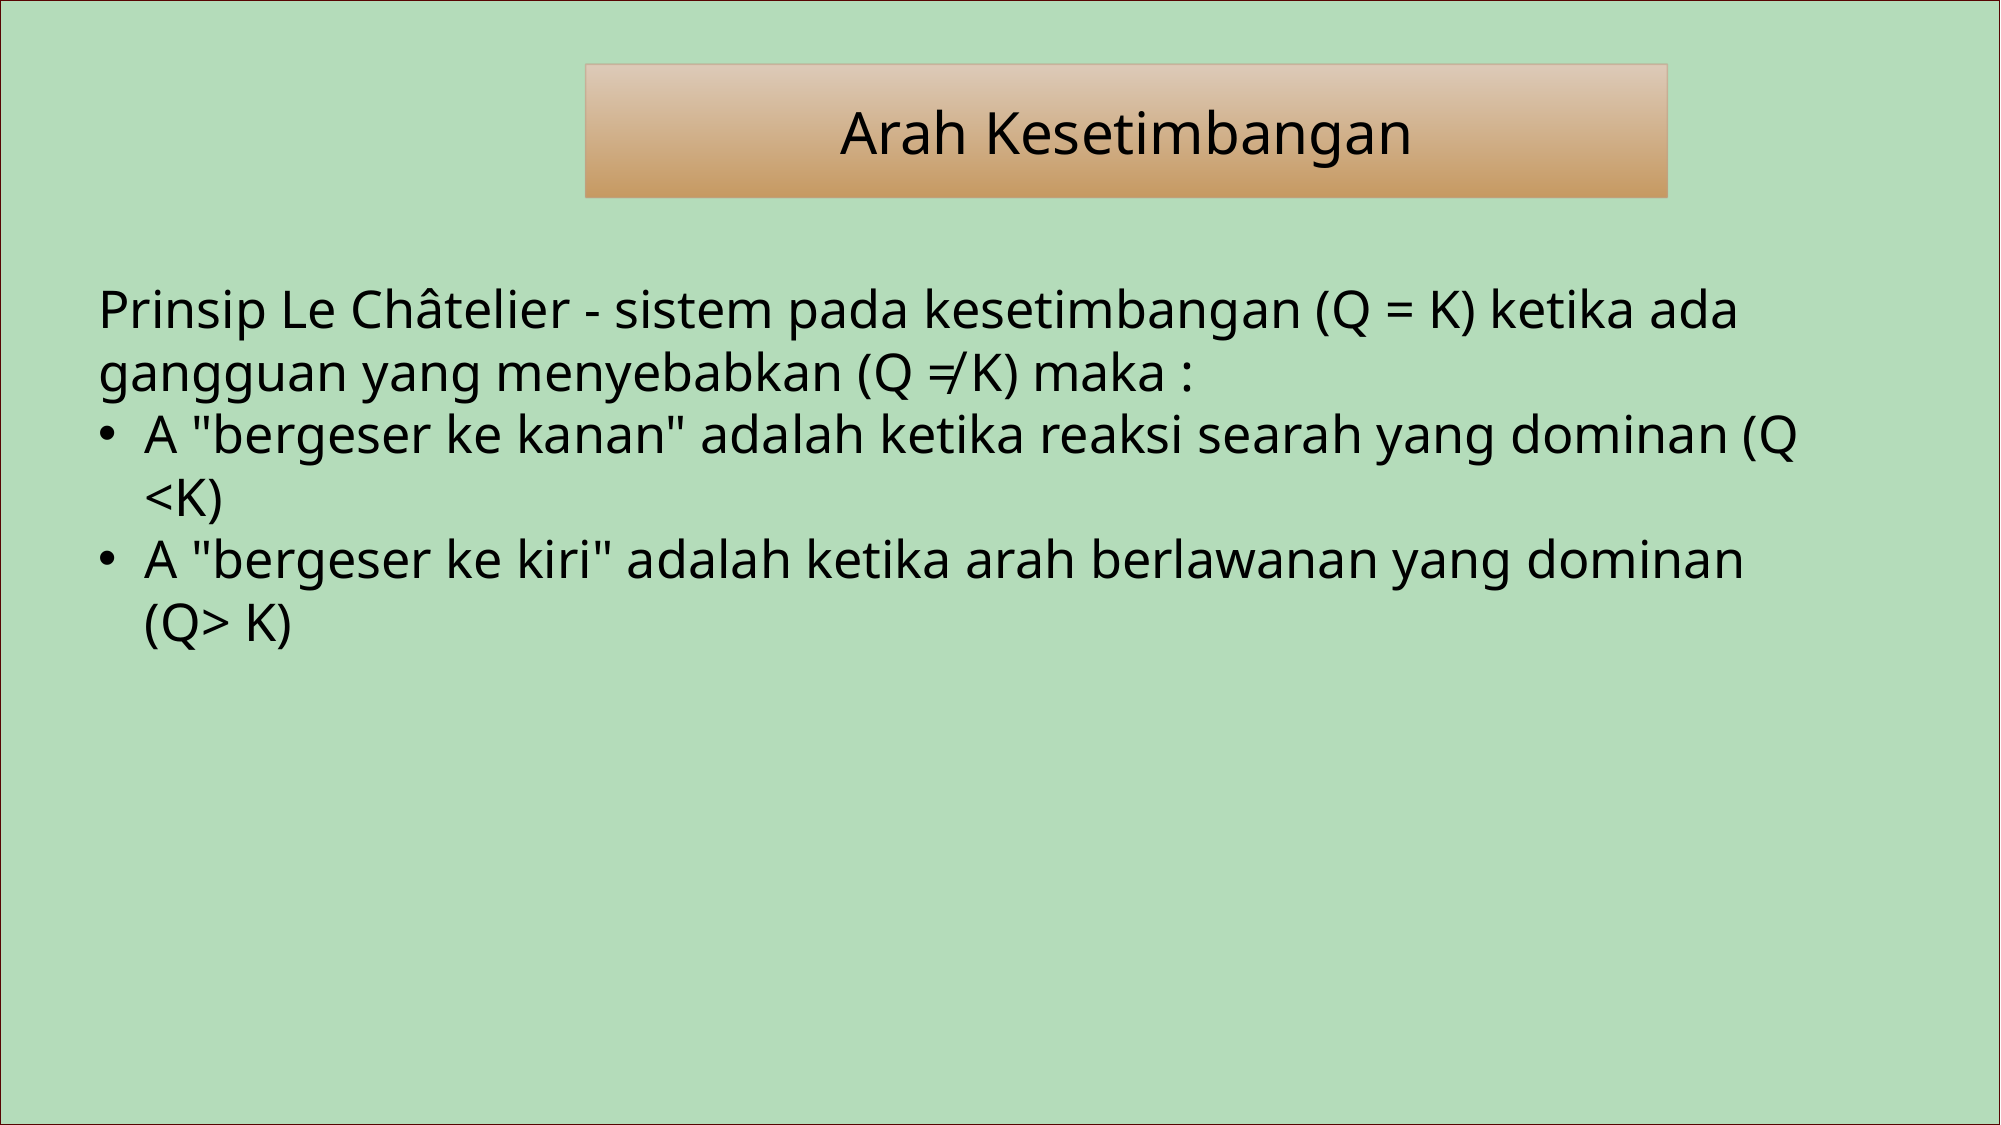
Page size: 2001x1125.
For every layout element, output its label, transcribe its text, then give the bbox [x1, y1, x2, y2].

text_box Prinsip Le Châtelier - sistem pada kesetimbangan (Q = K) ketika ada gangguan yang menyebabkan (Q ≠ K) maka : A "bergeser ke kanan" adalah ketika reaksi searah yang dominan (Q <K) A "bergeser ke kiri" adalah ketika arah berlawanan yang dominan (Q> K) [83, 269, 1836, 659]
text_box [0, 0, 2000, 1125]
text_box Arah Kesetimbangan [585, 63, 1668, 198]
